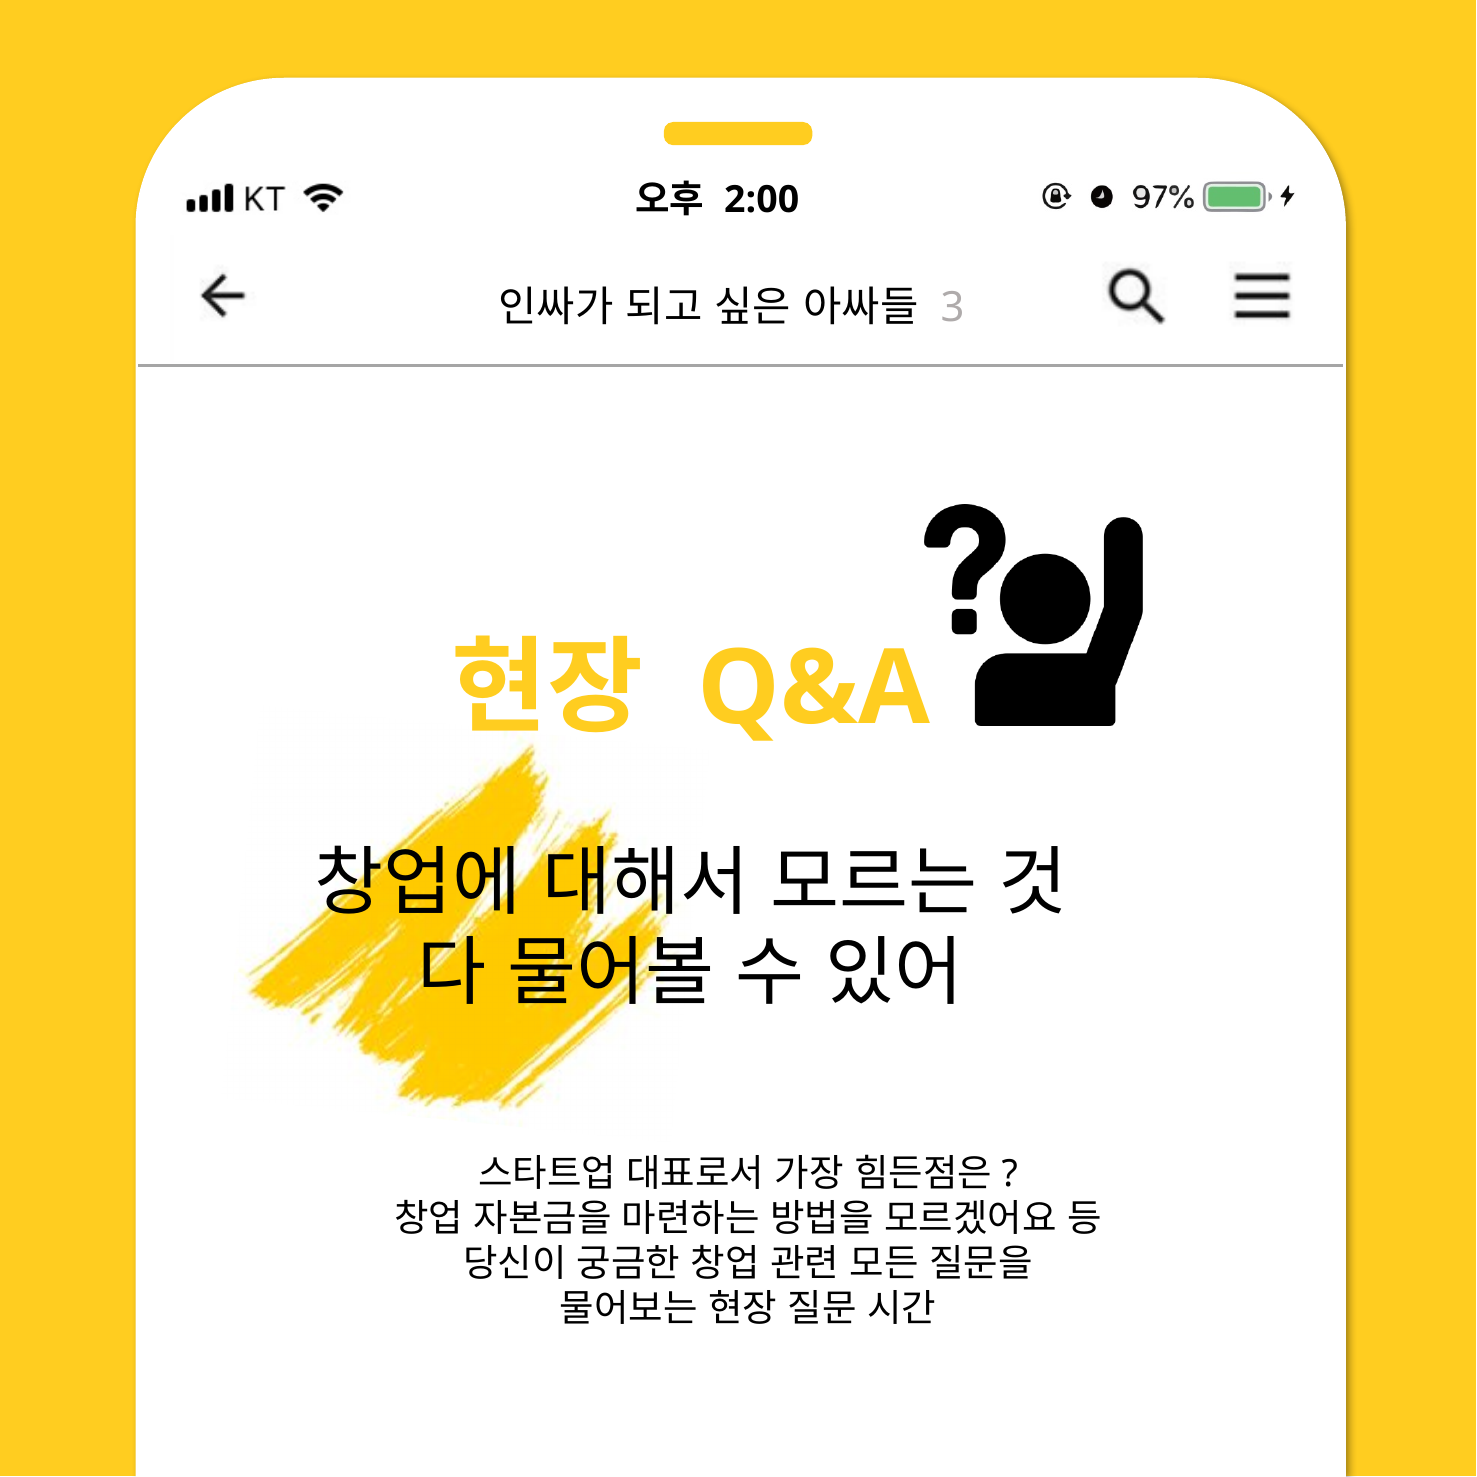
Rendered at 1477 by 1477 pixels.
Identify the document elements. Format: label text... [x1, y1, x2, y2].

text_box [663, 121, 813, 146]
text_box 현장 Q&A 창업에 대해서 모르는 것 다 물어볼 수 있어 [221, 611, 1161, 1022]
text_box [170, 228, 1317, 363]
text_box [170, 167, 1300, 228]
picture [922, 504, 1144, 726]
picture [222, 726, 691, 1141]
text_box 스타트업 대표로서 가장 힘든점은? 창업 자본금을 마련하는 방법을 모르겠어요 등 당신이 궁금한 창업 관련 모든 질문을 물어보는 현장 질문 시간 [352, 1141, 1144, 1336]
text_box [135, 77, 1346, 1477]
